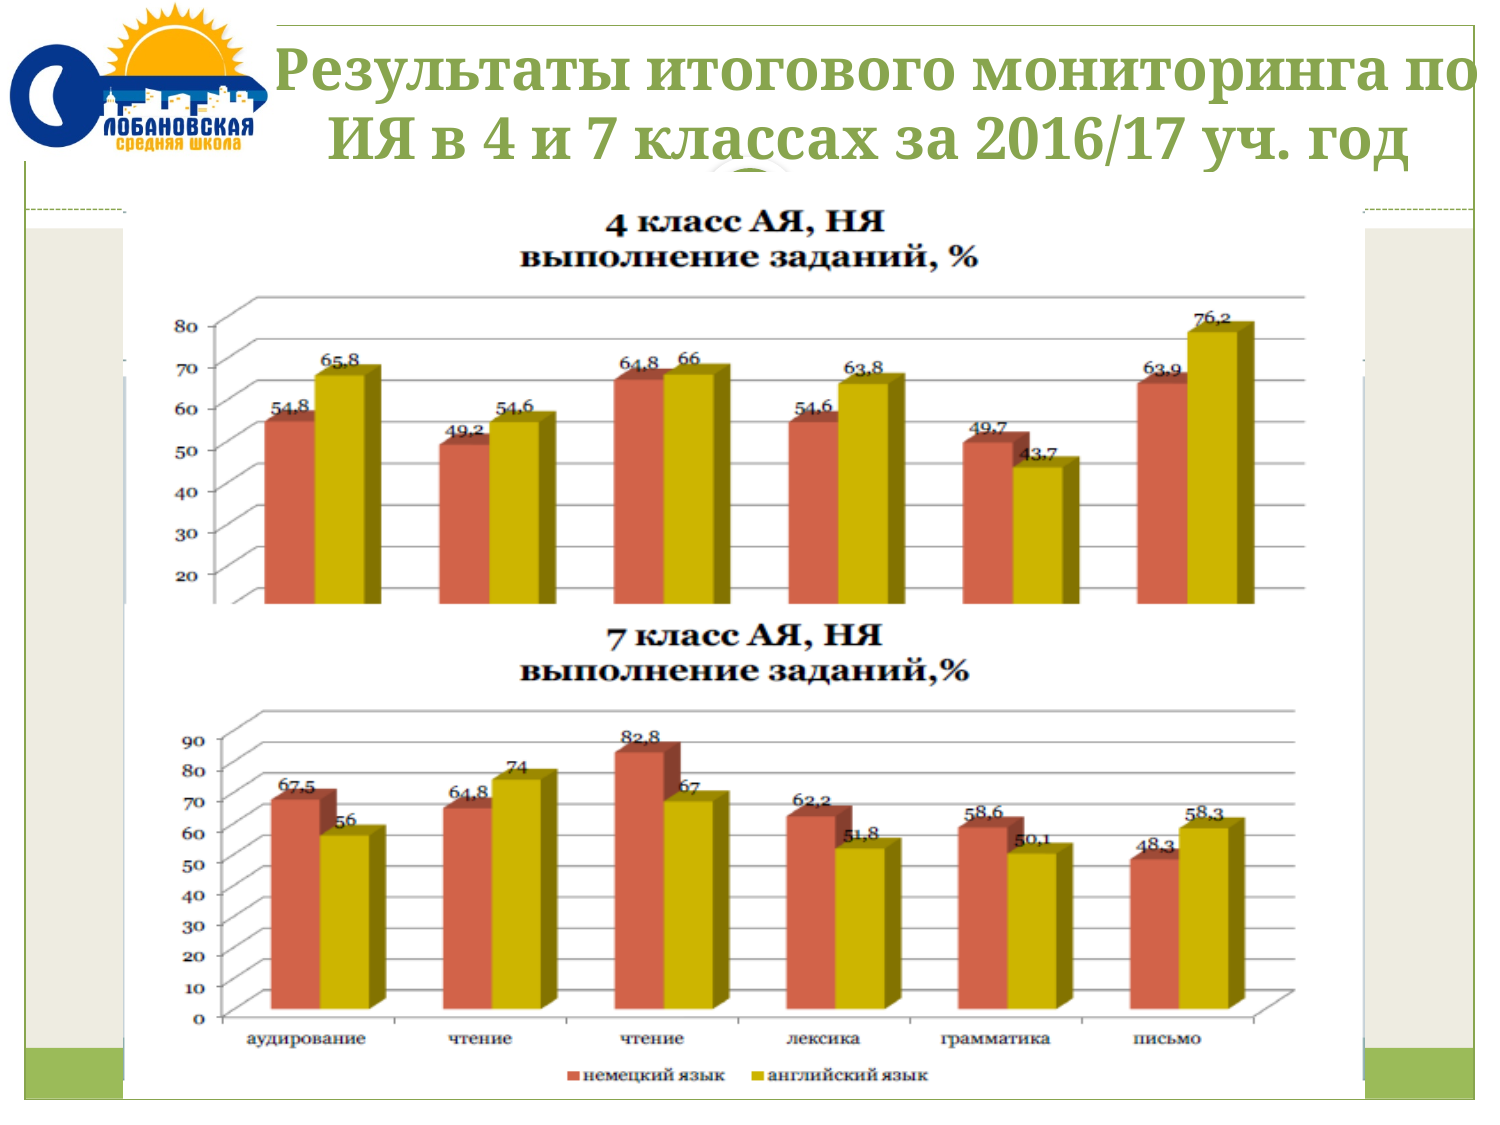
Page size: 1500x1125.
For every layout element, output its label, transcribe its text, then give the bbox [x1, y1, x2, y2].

title Результаты итогового мониторинга по ИЯ в 4 и 7 классах за 2016/17 уч. год [281, 54, 1500, 179]
picture [0, 0, 277, 162]
picture [123, 172, 1365, 1099]
